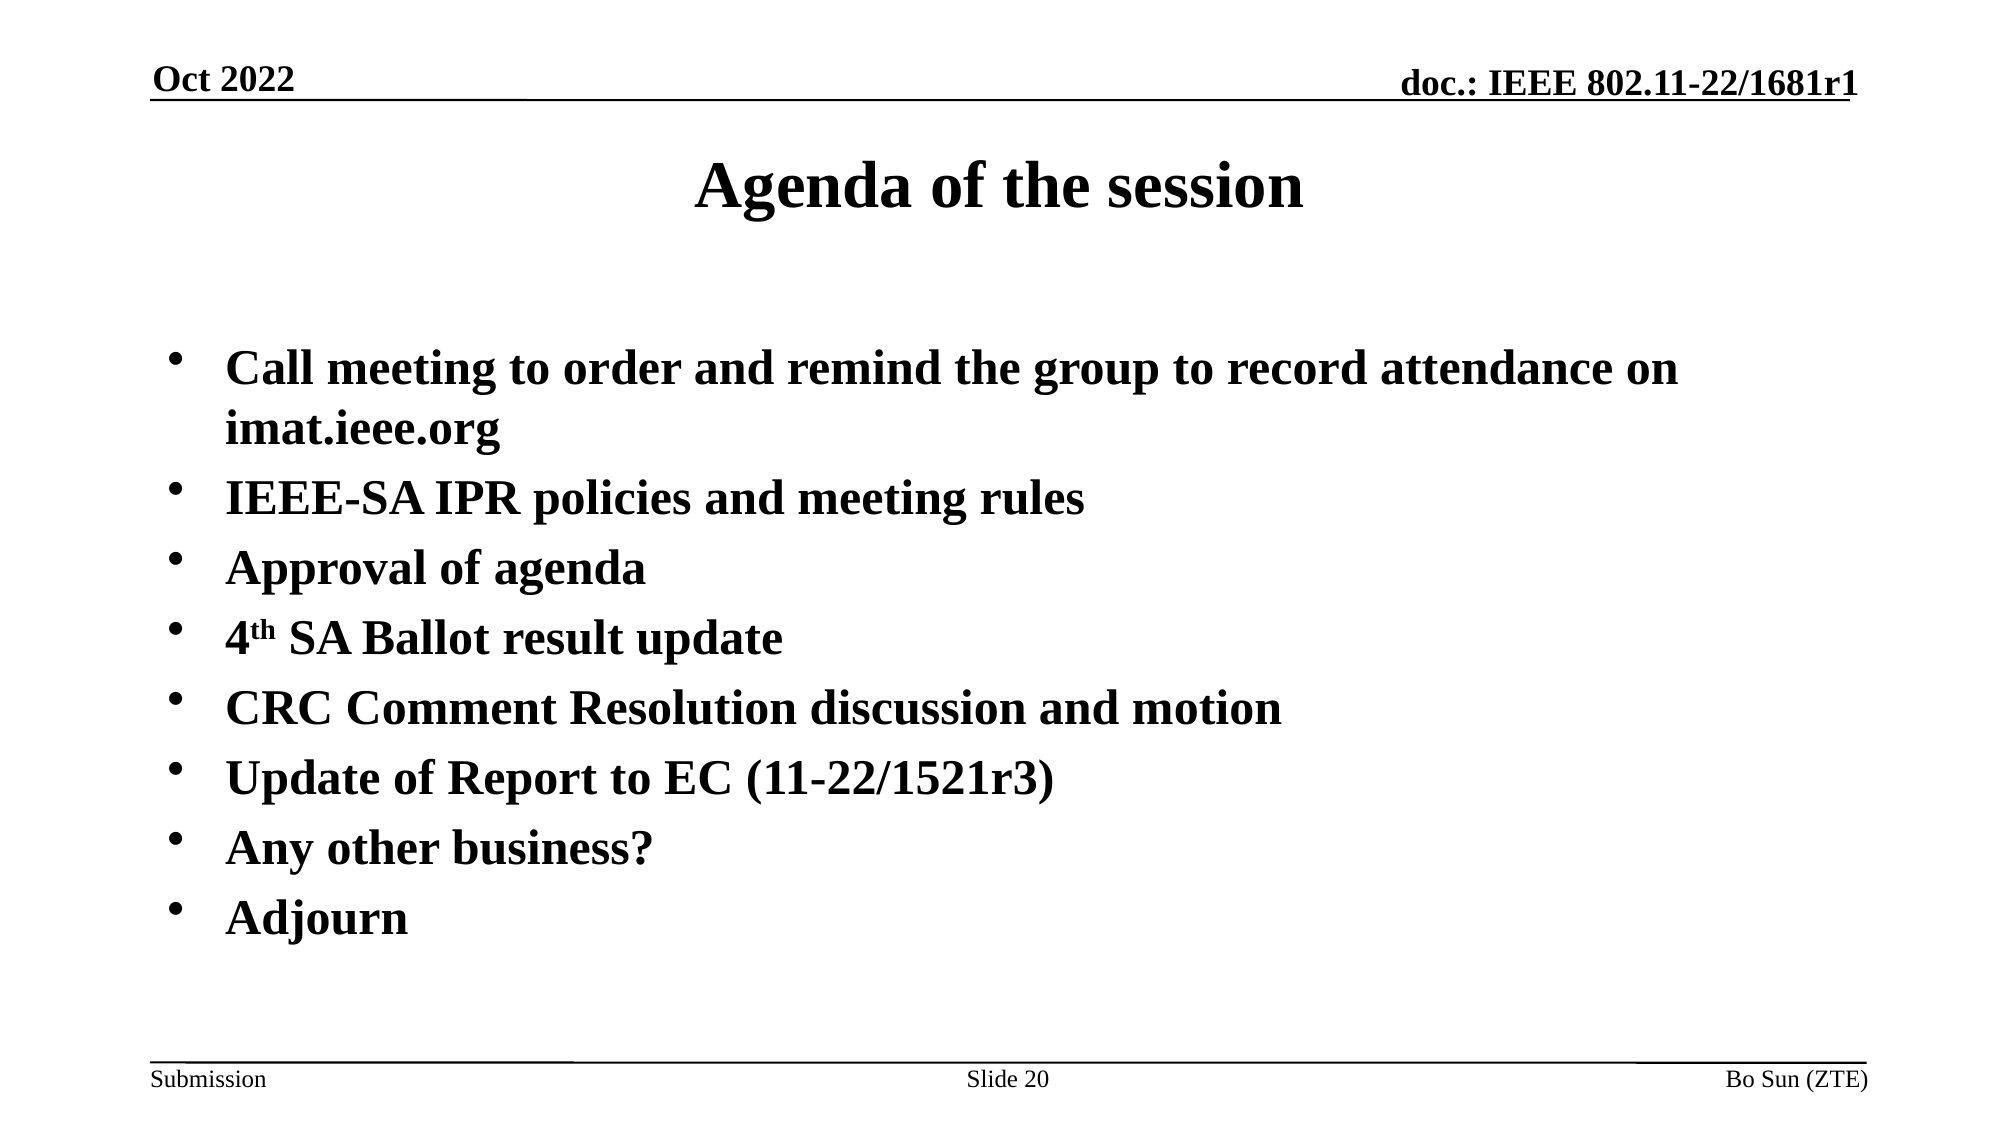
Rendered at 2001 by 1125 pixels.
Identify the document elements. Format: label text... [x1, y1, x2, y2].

text_box Agenda of the session [362, 99, 1638, 262]
text_box Call meeting to order and remind the group to record attendance on imat.ieee.org IEEE-SA IPR policies and meeting rules Approval of agenda 4th SA Ballot result update CRC Comment Resolution discussion and motion Update of Report to EC (11-22/1521r3) Any other business? Adjourn [152, 327, 1855, 1038]
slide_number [152, 54, 563, 100]
slide_number Slide 20 [949, 1061, 1067, 1123]
footer Bo Sun (ZTE) [1171, 1061, 1869, 1093]
